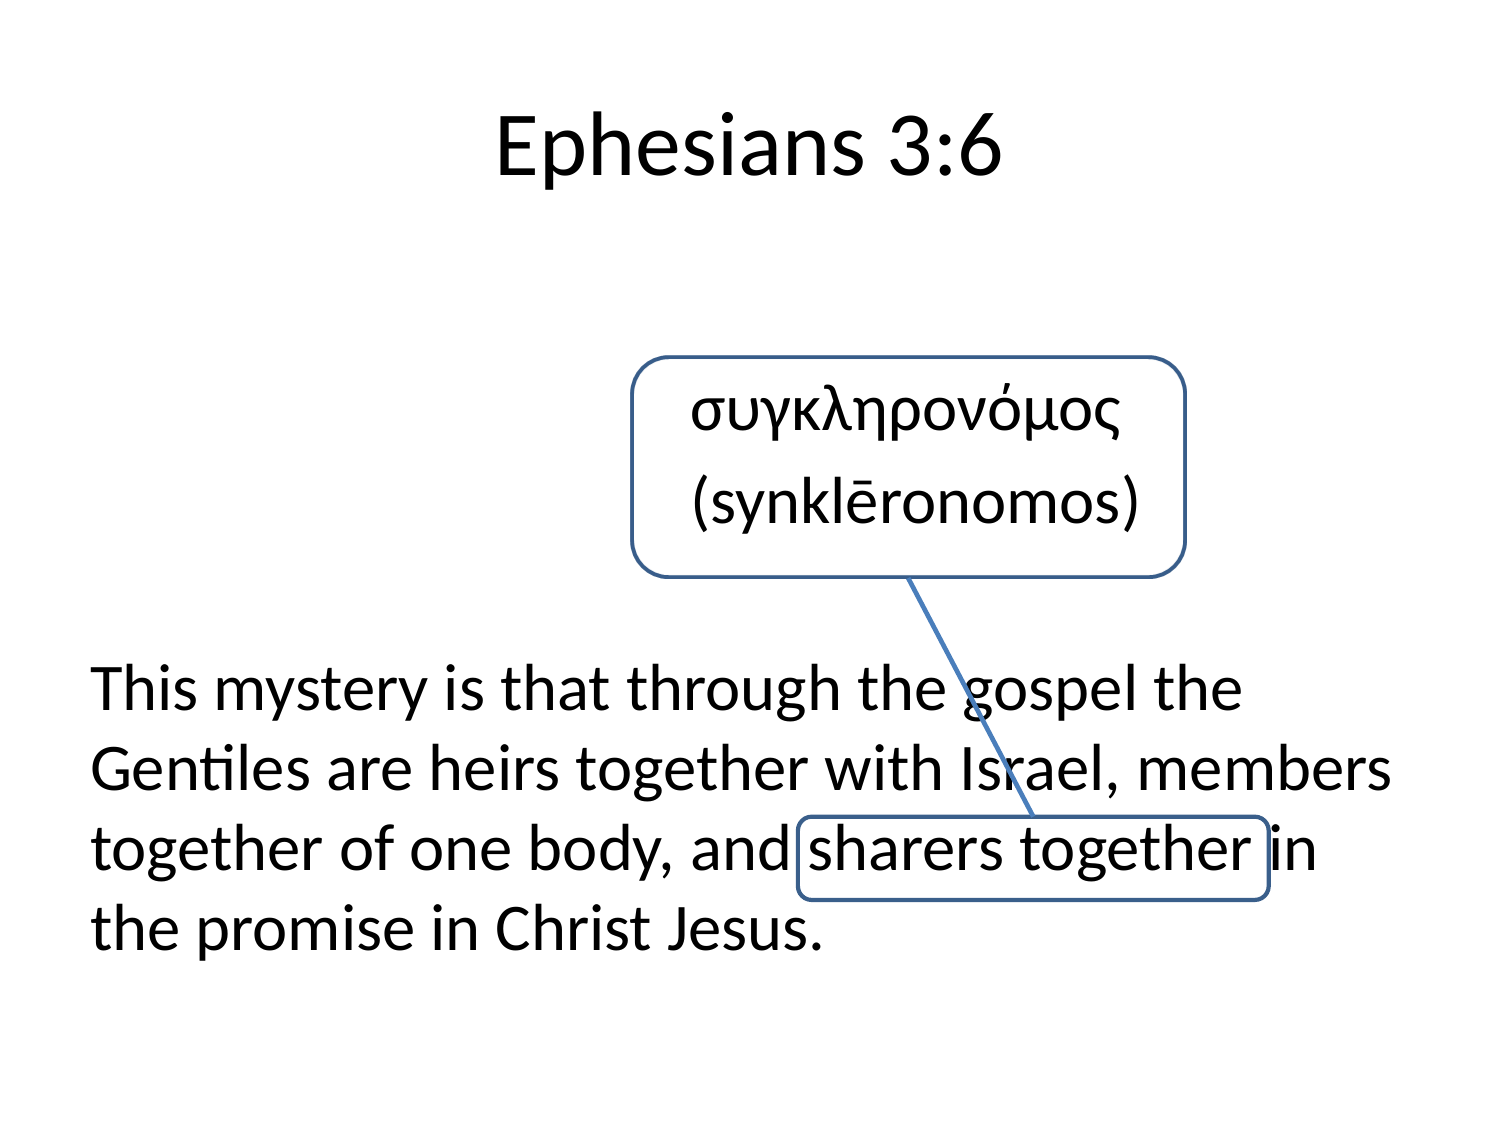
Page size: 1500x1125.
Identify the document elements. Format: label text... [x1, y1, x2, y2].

text_box [795, 814, 1271, 903]
title Ephesians 3:6 [75, 45, 1425, 233]
picture [629, 354, 1187, 579]
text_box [907, 577, 1034, 817]
list συγκληρονόμος (synklēronomos) This mystery is that through the gospel the Gentiles are heirs together with Israel, members together of one body, and sharers together in the promise in Christ Jesus. [75, 262, 1425, 1005]
